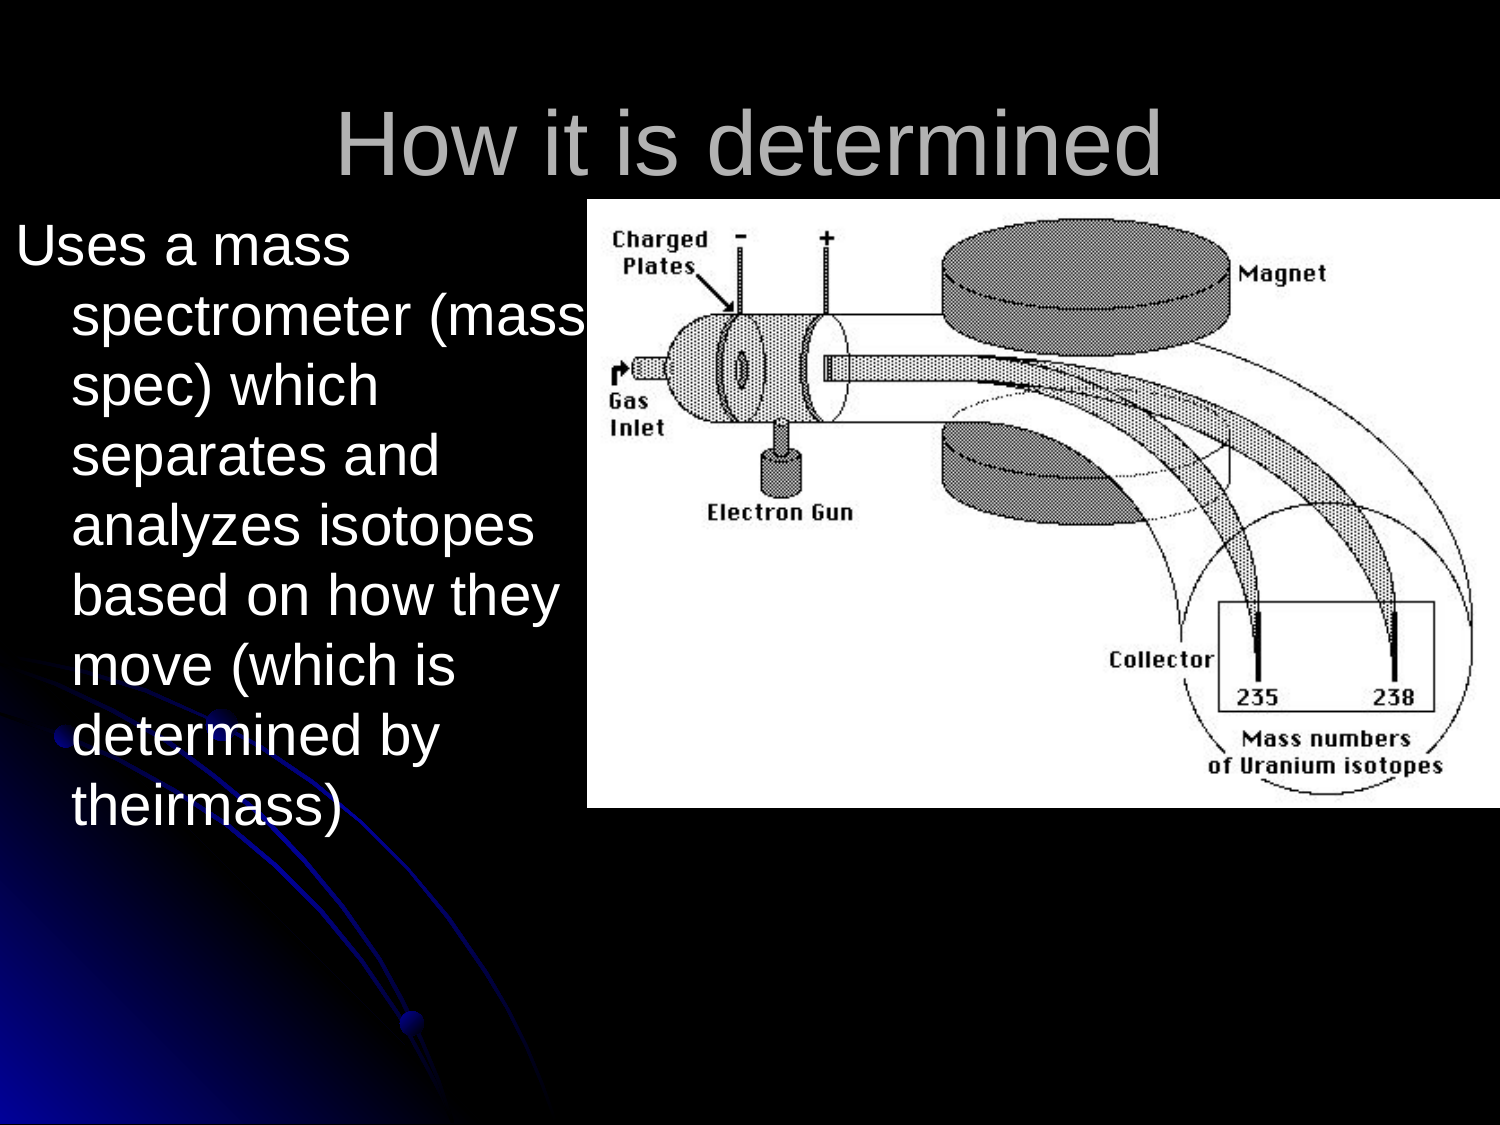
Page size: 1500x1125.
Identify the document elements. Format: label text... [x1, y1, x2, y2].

picture [587, 199, 1500, 808]
title How it is determined [74, 45, 1426, 199]
list Uses a mass spectrometer (mass spec) which separates and analyzes isotopes based on how they move (which is determined by theirmass) [0, 199, 663, 944]
